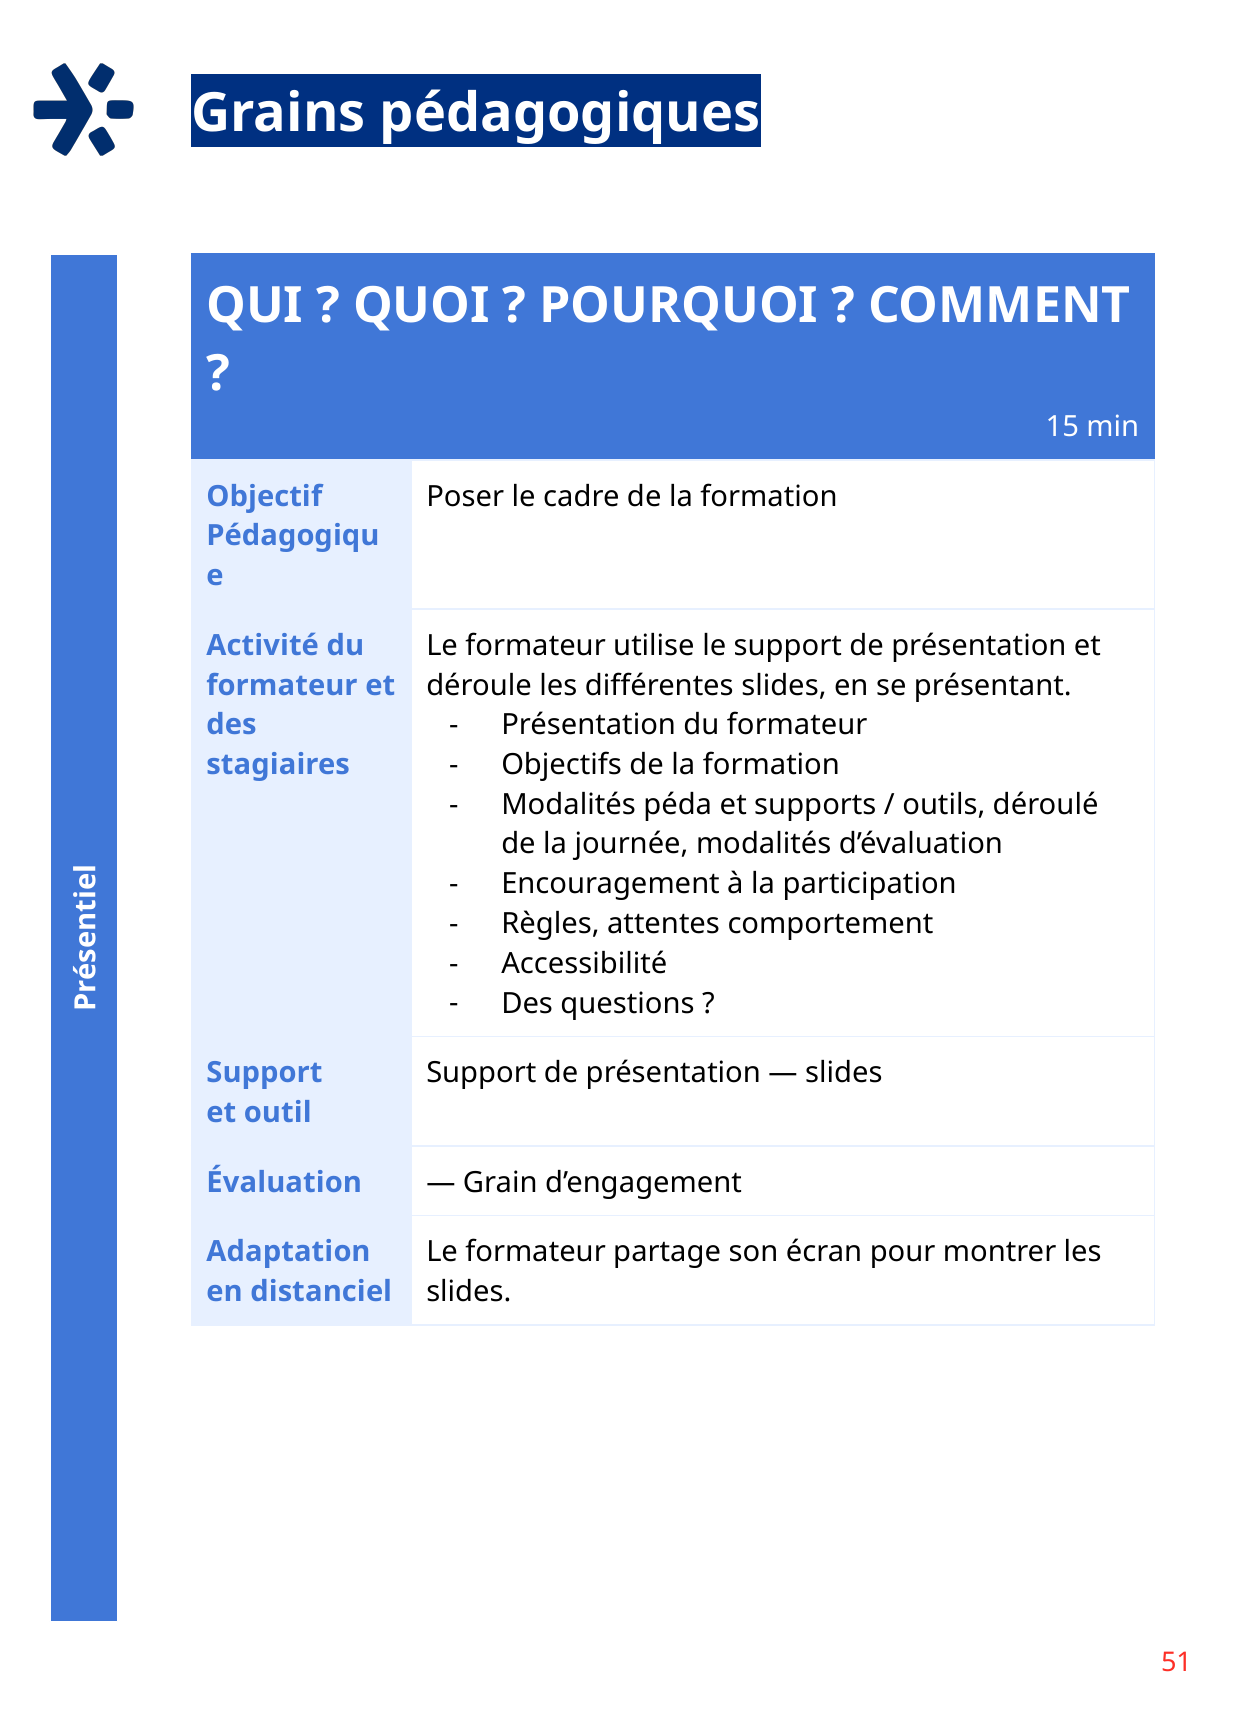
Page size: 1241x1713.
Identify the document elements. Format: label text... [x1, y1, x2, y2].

table_cell Activité du formateur et des stagiaires [192, 610, 411, 1036]
table_cell Le formateur utilise le support de présentation et déroule les différentes slides, en se présentant. Présentation du formateur Objectifs de la formation Modalités péda et supports / outils, déroulé de la journée, modalités d’évaluation Encouragement à la participation Règles, attentes comportement Accessibilité Des questions ? [412, 610, 1154, 1036]
table_cell Support et outil [192, 1037, 411, 1145]
picture [32, 61, 135, 157]
text_box Présentiel [49, 253, 118, 1622]
table_cell Le formateur partage son écran pour montrer les slides. [412, 1216, 1154, 1324]
slide_number ‹#› [1136, 1621, 1211, 1705]
table_cell Objectif Pédagogique [192, 461, 411, 608]
table_cell Support de présentation — slides [412, 1037, 1154, 1145]
table_cell Poser le cadre de la formation [412, 461, 1154, 608]
table_cell Adaptation en distanciel [192, 1216, 411, 1324]
table_cell — Grain d’engagement [412, 1147, 1154, 1215]
text_box Grains pédagogiques [185, 71, 1241, 148]
table_cell Évaluation [192, 1147, 411, 1215]
table_header QUI ? QUOI ? POURQUOI ? COMMENT ? 15 min [192, 254, 1154, 459]
